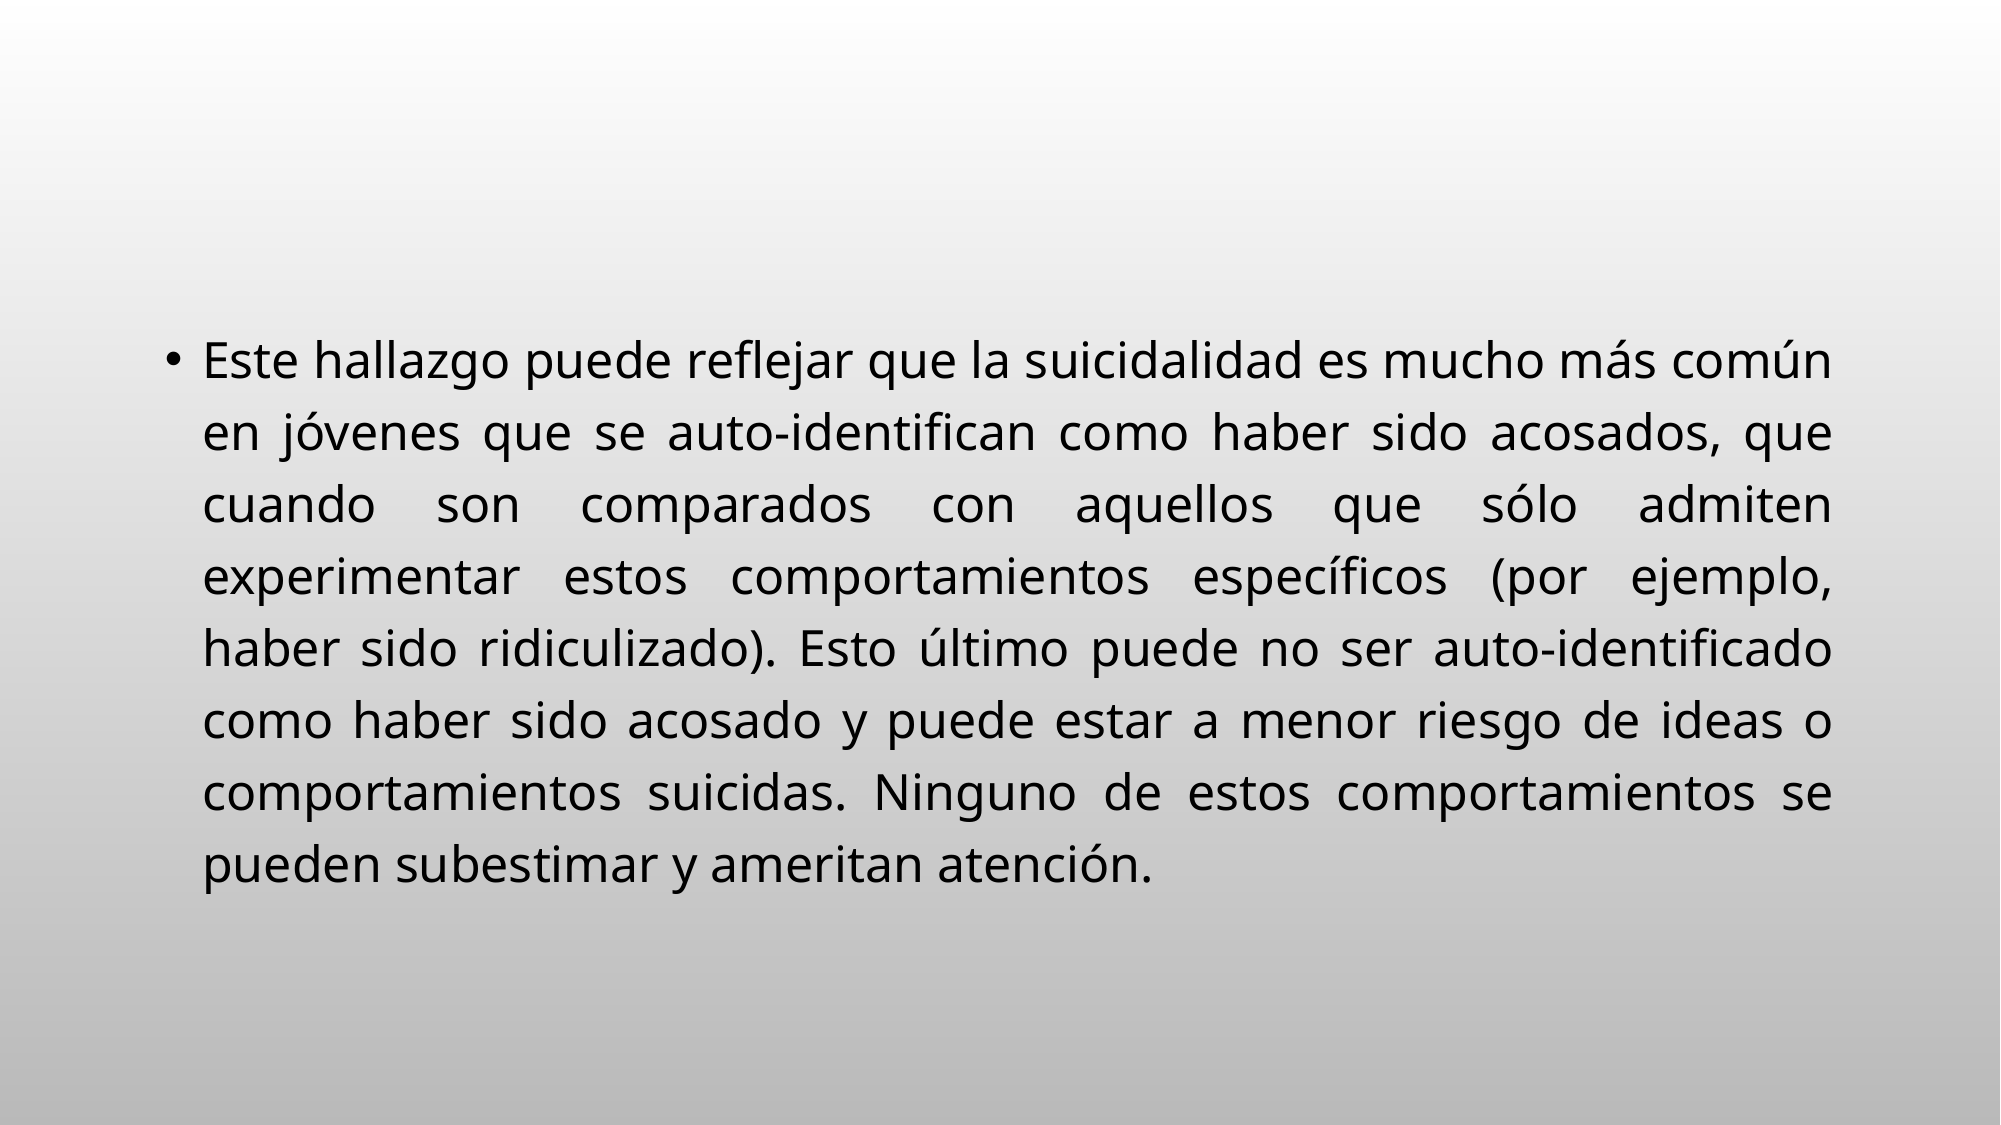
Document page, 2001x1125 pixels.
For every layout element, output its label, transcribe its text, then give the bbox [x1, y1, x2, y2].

list Este hallazgo puede reflejar que la suicidalidad es mucho más común en jóvenes que se auto-identifican como haber sido acosados, que cuando son comparados con aquellos que sólo admiten experimentar estos comportamientos específicos (por ejemplo, haber sido ridiculizado). Esto último puede no ser auto-identificado como haber sido acosado y puede estar a menor riesgo de ideas o comportamientos suicidas. Ninguno de estos comportamientos se pueden subestimar y ameritan atención. [149, 308, 1850, 871]
